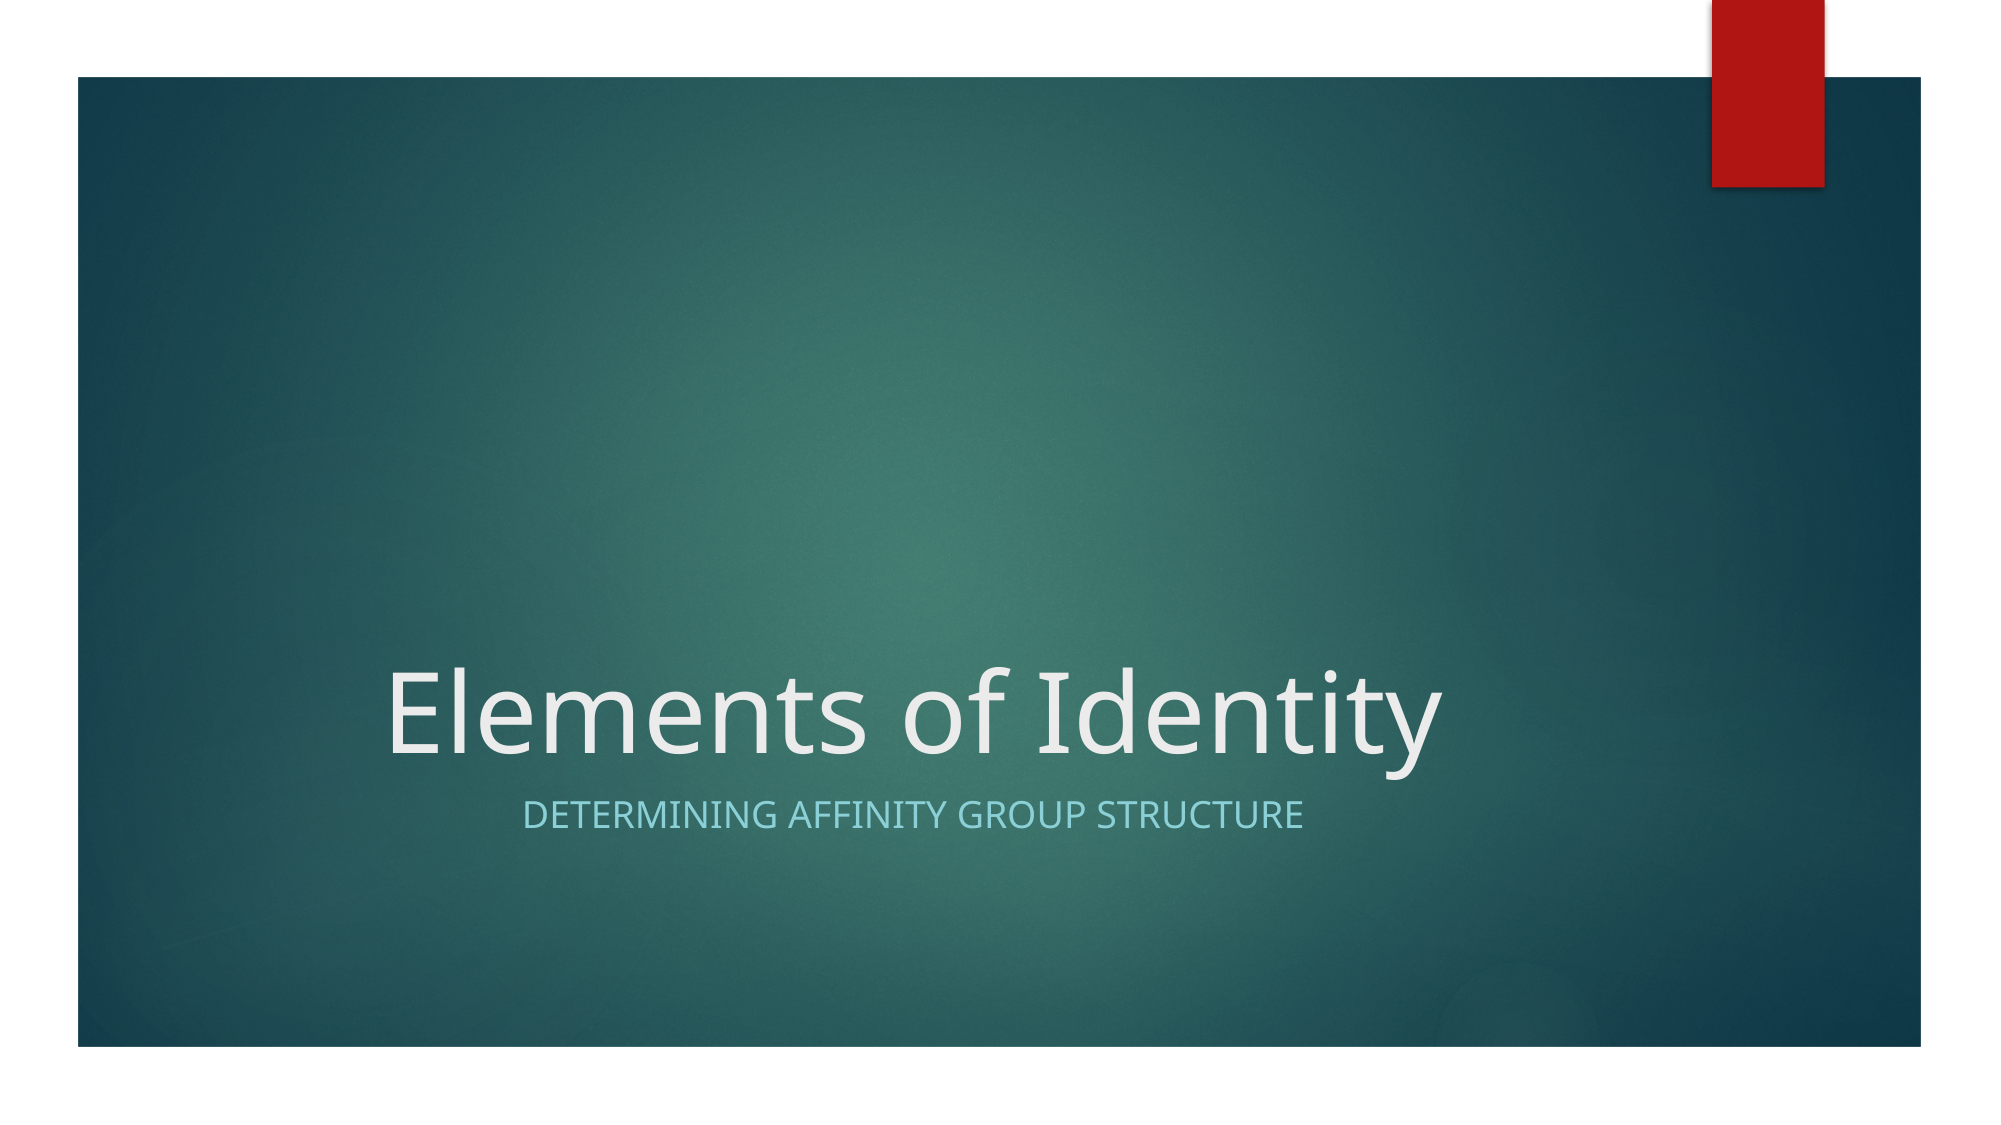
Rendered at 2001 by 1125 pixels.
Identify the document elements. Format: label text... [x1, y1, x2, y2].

title Elements of Identity [189, 344, 1638, 783]
subtitle Determining affinity group structure [189, 783, 1638, 925]
